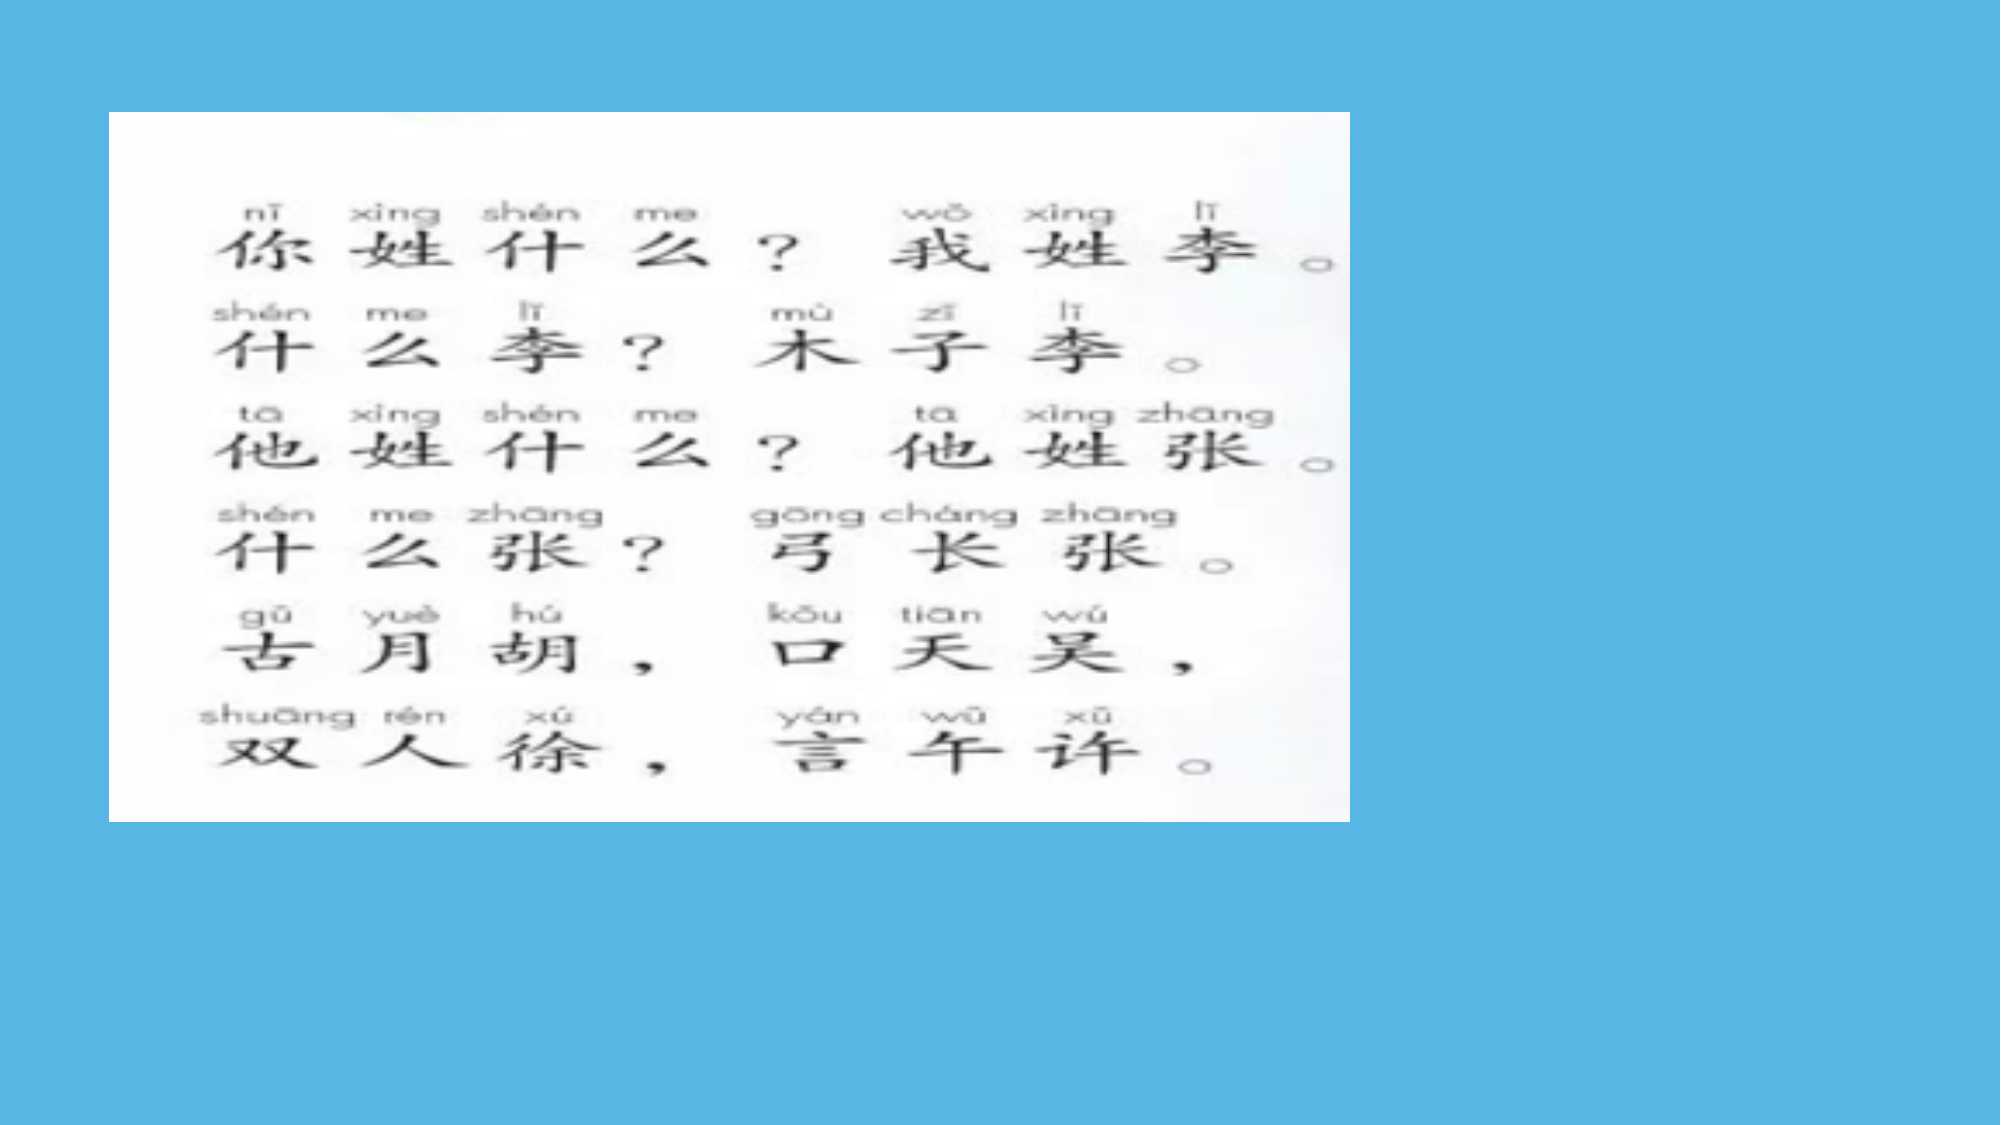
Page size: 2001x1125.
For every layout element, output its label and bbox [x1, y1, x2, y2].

list [109, 112, 1350, 823]
